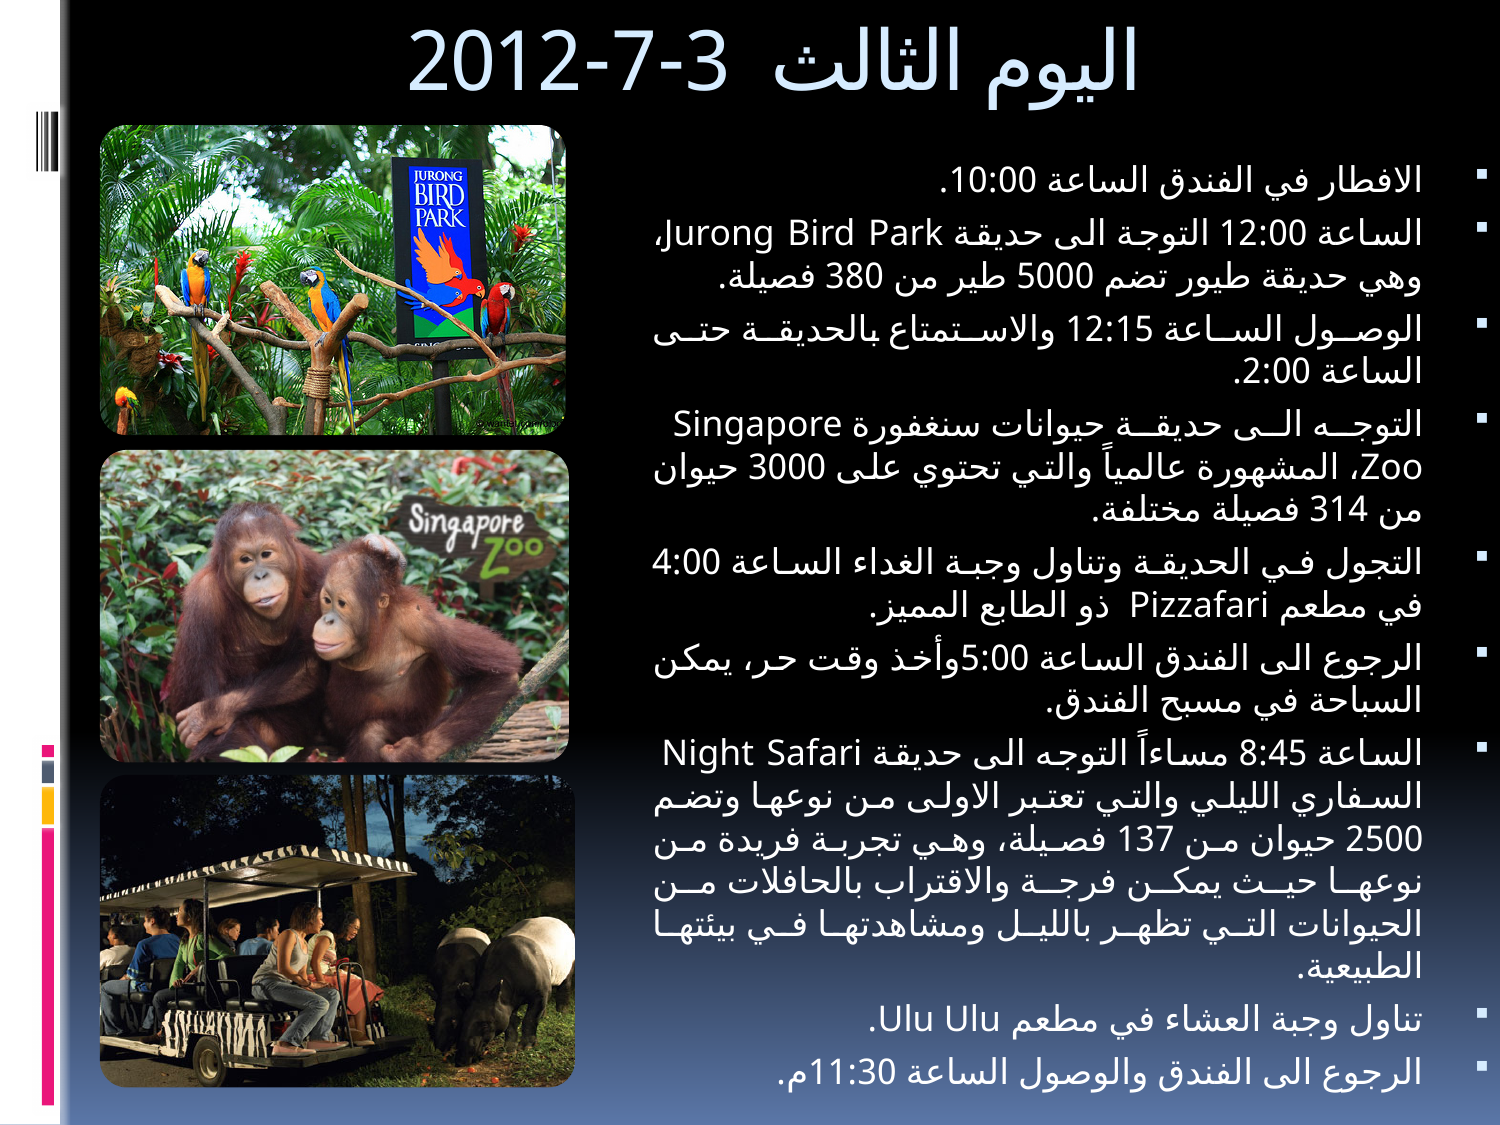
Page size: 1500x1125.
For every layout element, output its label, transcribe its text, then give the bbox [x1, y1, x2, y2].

picture [99, 124, 567, 436]
list الافطار في الفندق الساعة 10:00. الساعة 12:00 التوجة الى حديقة Jurong Bird Park، وهي حديقة طيور تضم 5000 طير من 380 فصيلة. الوصول الساعة 12:15 والاستمتاع بالحديقة حتى الساعة 2:00. التوجه الى حديقة حيوانات سنغفورة Singapore Zoo، المشهورة عالمياً والتي تحتوي على 3000 حيوان من 314 فصيلة مختلفة. التجول في الحديقة وتناول وجبة الغداء الساعة 4:00 في مطعم Pizzafari ذو الطابع المميز. الرجوع الى الفندق الساعة 5:00وأخذ وقت حر، يمكن السباحة في مسبح الفندق. الساعة 8:45 مساءاً التوجه الى حديقة Night Safari السفاري الليلي والتي تعتبر الاولى من نوعها وتضم 2500 حيوان من 137 فصيلة، وهي تجربة فريدة من نوعها حيث يمكن فرجة والاقتراب بالحافلات من الحيوانات التي تظهر بالليل ومشاهدتها في بيئتها الطبيعية. تناول وجبة العشاء في مطعم Ulu Ulu. الرجوع الى الفندق والوصول الساعة 11:30م. [637, 149, 1500, 1125]
picture [99, 449, 570, 763]
picture [99, 774, 576, 1088]
title اليوم الثالث 3-7-2012 [137, 0, 1413, 150]
